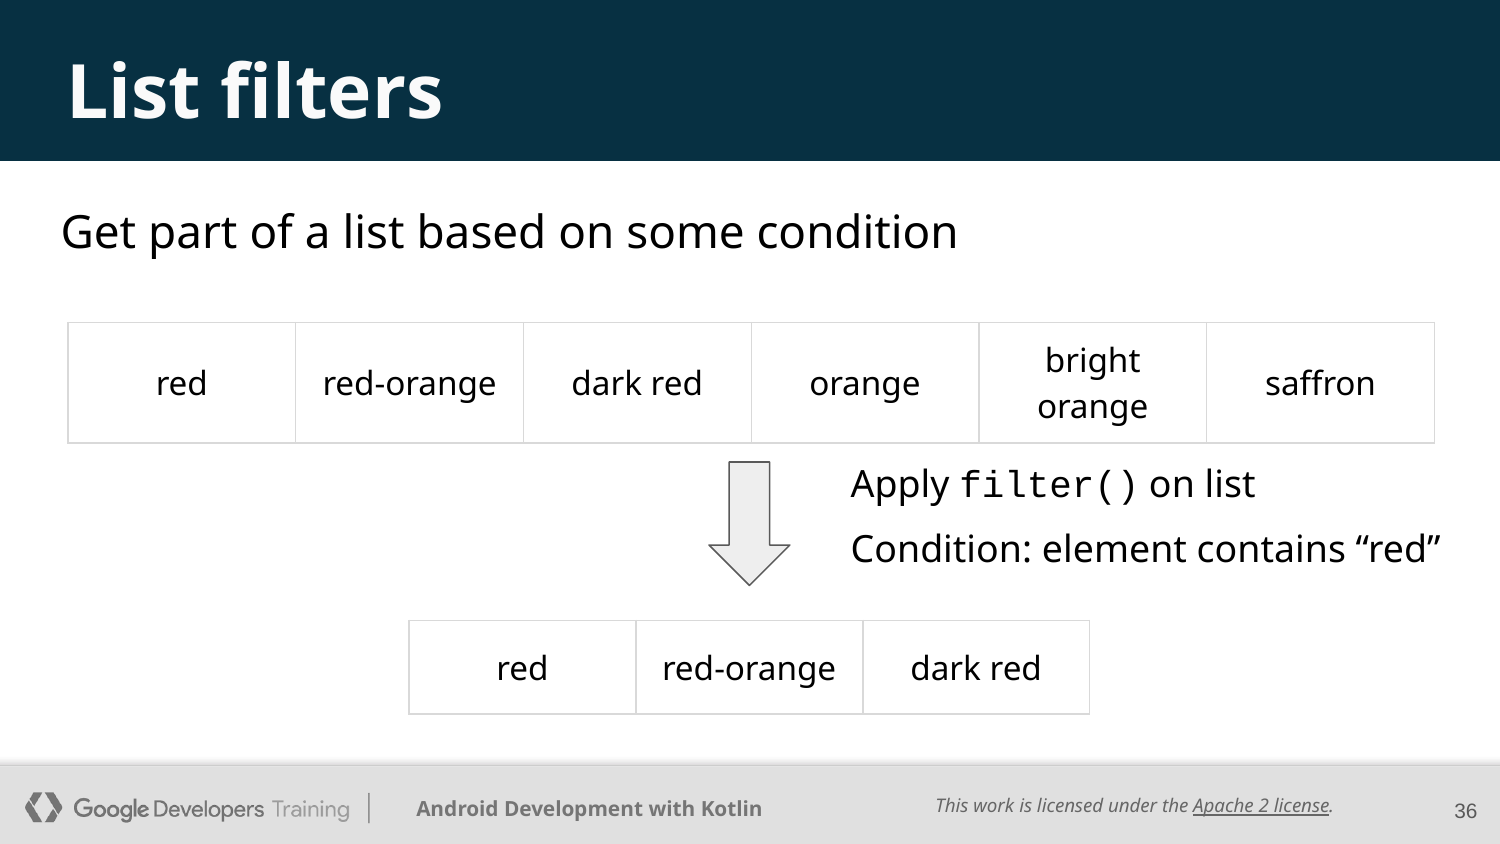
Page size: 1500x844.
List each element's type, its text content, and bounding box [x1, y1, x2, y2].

text_box Get part of a list based on some condition [45, 187, 1475, 269]
table_header red [410, 621, 635, 713]
picture [0, 161, 1500, 844]
table_header dark red [524, 323, 751, 442]
title List filters [51, 28, 1449, 122]
table_header saffron [1207, 323, 1434, 442]
text_box Apply filter() on list [835, 445, 1275, 509]
table_header red [69, 323, 295, 442]
table_header red-orange [296, 323, 523, 442]
table_header red-orange [637, 621, 862, 713]
table_header orange [752, 323, 978, 442]
slide_number ‹#› [1402, 777, 1493, 842]
table_header bright orange [980, 323, 1206, 442]
table_header dark red [864, 621, 1089, 713]
text_box Condition: element contains “red” [835, 509, 1457, 591]
text_box [708, 461, 790, 586]
